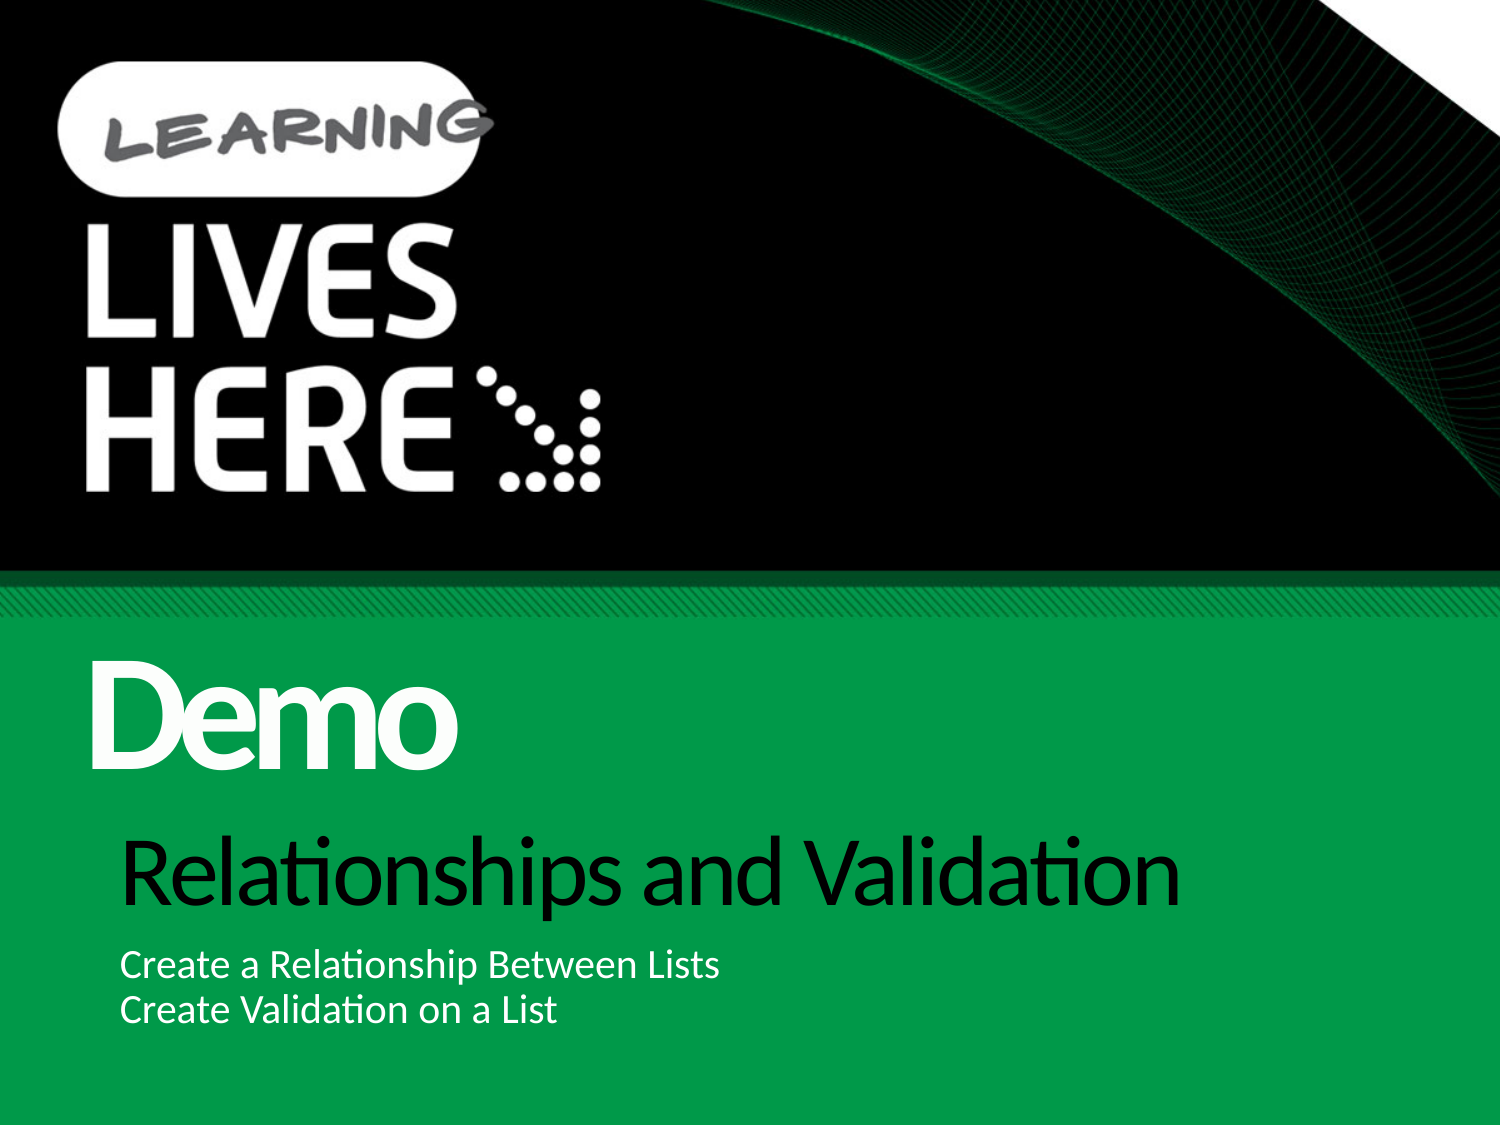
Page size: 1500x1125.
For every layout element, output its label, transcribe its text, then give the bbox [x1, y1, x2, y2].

picture [0, 0, 1500, 1125]
list Demo [83, 625, 1344, 800]
title Relationships and Validation [119, 818, 1375, 943]
subtitle Create a Relationship Between Lists Create Validation on a List [119, 942, 1236, 1019]
